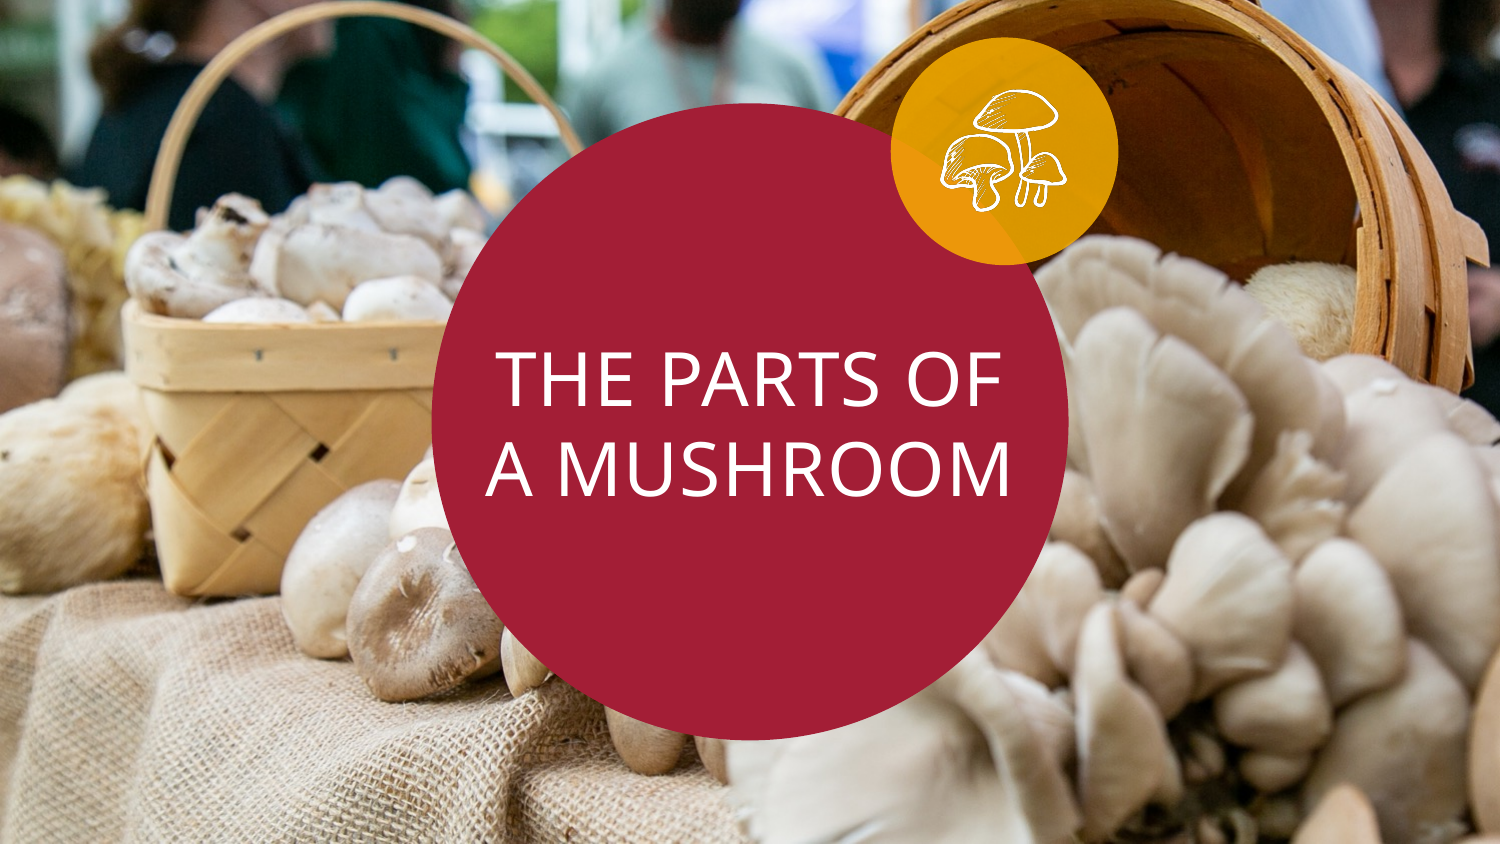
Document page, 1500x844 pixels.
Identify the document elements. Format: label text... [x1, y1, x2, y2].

picture [0, 0, 1500, 844]
title THE PARTS OF A MUSHROOM [452, 157, 1048, 686]
